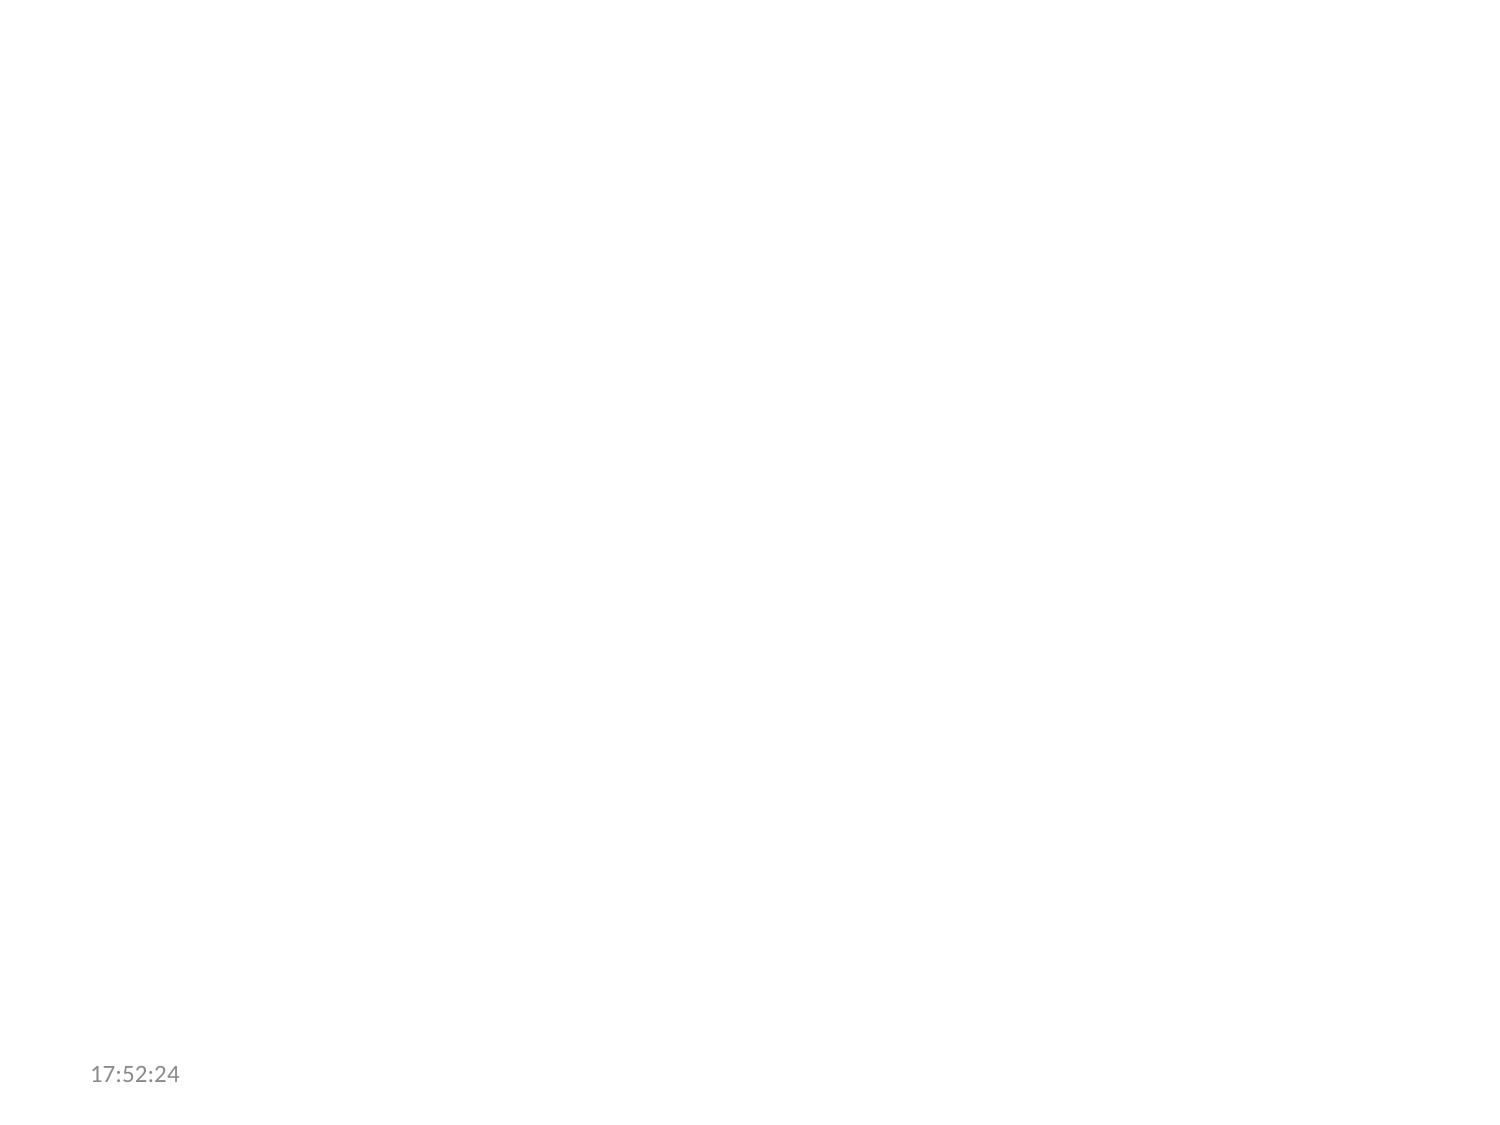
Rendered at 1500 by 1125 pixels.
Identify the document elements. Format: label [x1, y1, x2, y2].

slide_number [75, 1042, 425, 1103]
